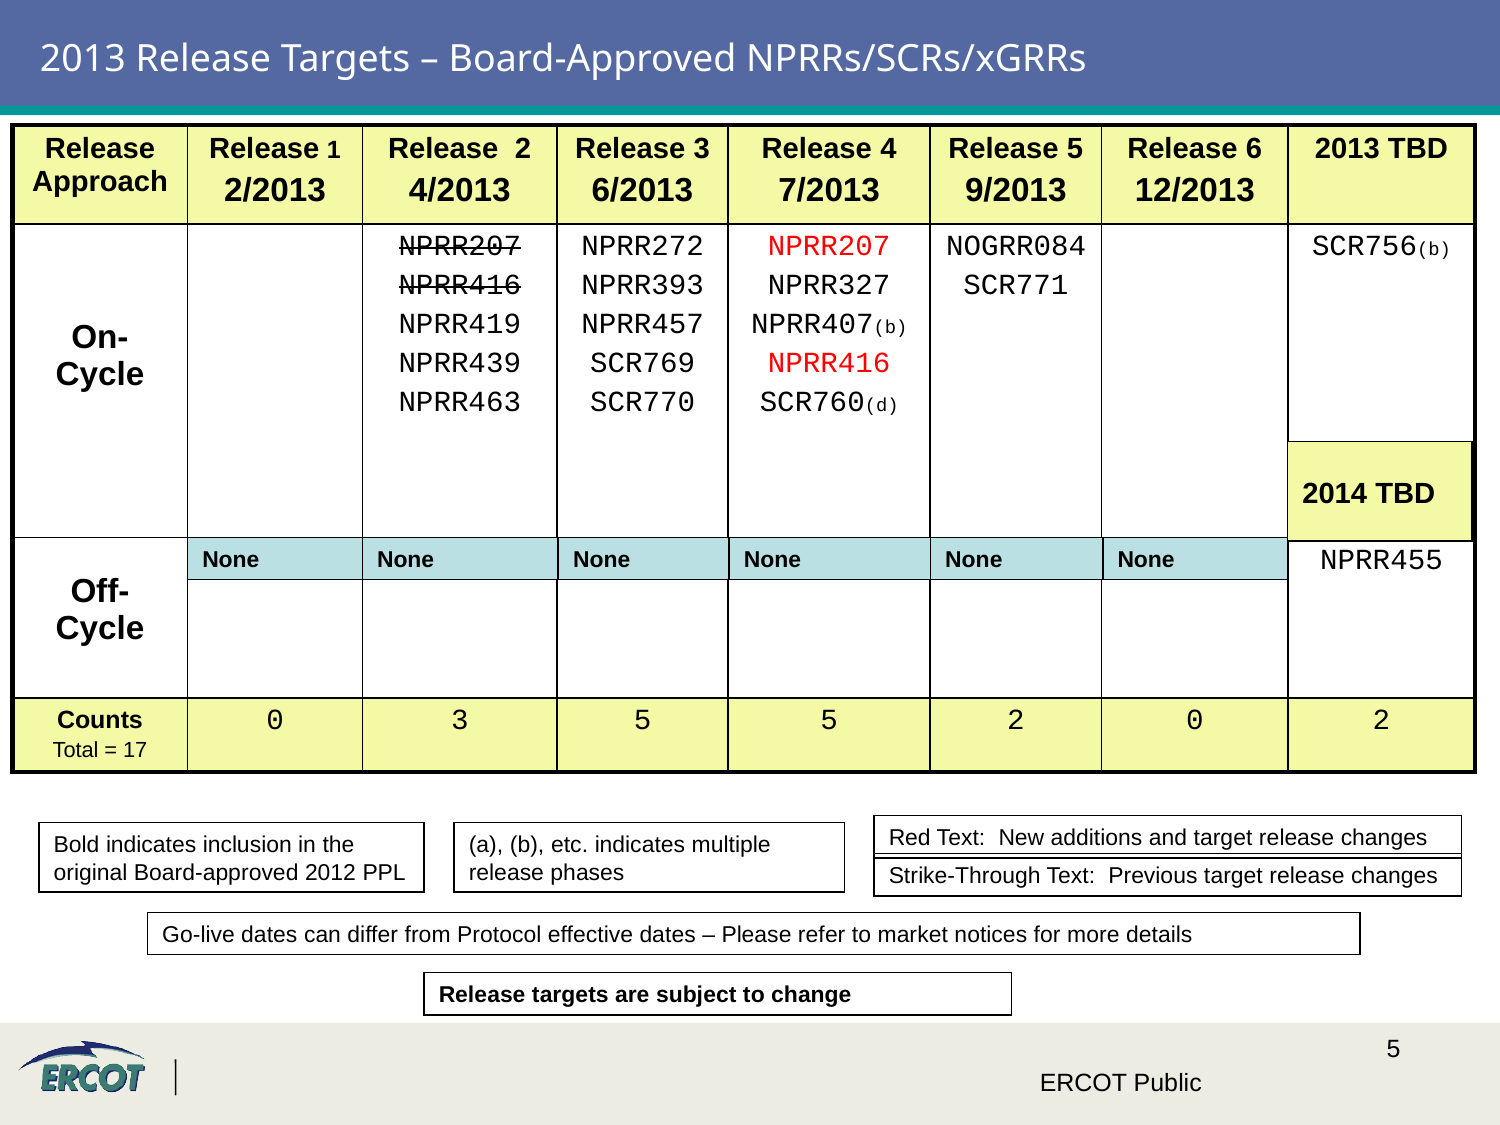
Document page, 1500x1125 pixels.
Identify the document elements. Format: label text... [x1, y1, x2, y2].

table_header Release Approach [15, 127, 187, 223]
table_cell 2 [931, 699, 1101, 770]
title 2013 Release Targets – Board-Approved NPRRs/SCRs/xGRRs [24, 0, 1350, 113]
text_box Red Text: New additions and target release changes [873, 815, 1462, 853]
table_cell NPRR455 [1289, 542, 1473, 697]
text_box None [187, 537, 363, 580]
footer ERCOT Public [1025, 1059, 1438, 1125]
table_header Release 3 6/2013 [558, 127, 727, 223]
text_box Strike-Through Text: Previous target release changes [873, 853, 1462, 896]
table_cell Off-Cycle [15, 538, 187, 697]
table_cell [1102, 580, 1287, 697]
table_cell [363, 580, 556, 697]
table_cell [1102, 225, 1287, 537]
table_cell [188, 580, 362, 697]
table_header Release 1 2/2013 [188, 127, 362, 223]
text_box 2014 TBD [1287, 441, 1473, 542]
text_box None [930, 537, 1103, 580]
text_box None [730, 537, 930, 580]
table_cell 5 [729, 699, 929, 770]
table_header 2013 TBD [1289, 127, 1473, 223]
table_cell NOGRR084 SCR771 [931, 225, 1101, 537]
table_cell 0 [188, 699, 362, 770]
text_box Release targets are subject to change [423, 972, 1012, 1015]
table_header Release 2 4/2013 [363, 127, 556, 223]
table_header Release 4 7/2013 [729, 127, 929, 223]
table_cell On-Cycle [15, 225, 187, 537]
table_cell 2 [1289, 699, 1473, 770]
table_cell [558, 580, 727, 697]
text_box None [1103, 537, 1288, 580]
table_cell 0 [1102, 699, 1287, 770]
table_cell NPRR272 NPRR393 NPRR457 SCR769 SCR770 [558, 225, 727, 537]
text_box (a), (b), etc. indicates multiple release phases [453, 822, 845, 893]
table_cell [729, 580, 929, 697]
table_cell Counts Total = 17 [15, 699, 187, 770]
picture [10, 1031, 151, 1111]
table_header Release 6 12/2013 [1102, 127, 1287, 223]
table_cell NPRR207 NPRR327 NPRR407(b) NPRR416 SCR760(d) [729, 225, 929, 537]
table_cell NPRR207 NPRR416 NPRR419 NPRR439 NPRR463 [363, 225, 556, 537]
text_box None [558, 537, 730, 580]
text_box Go-live dates can differ from Protocol effective dates – Please refer to market notices for more details [147, 912, 1360, 955]
table_cell 3 [363, 699, 556, 770]
table_cell 5 [558, 699, 727, 770]
table_cell [188, 225, 362, 537]
text_box None [363, 537, 558, 580]
text_box Bold indicates inclusion in the original Board-approved 2012 PPL [38, 822, 424, 893]
table_cell SCR756(b) [1289, 225, 1473, 441]
table_header Release 5 9/2013 [931, 127, 1101, 223]
table_cell [931, 580, 1101, 697]
